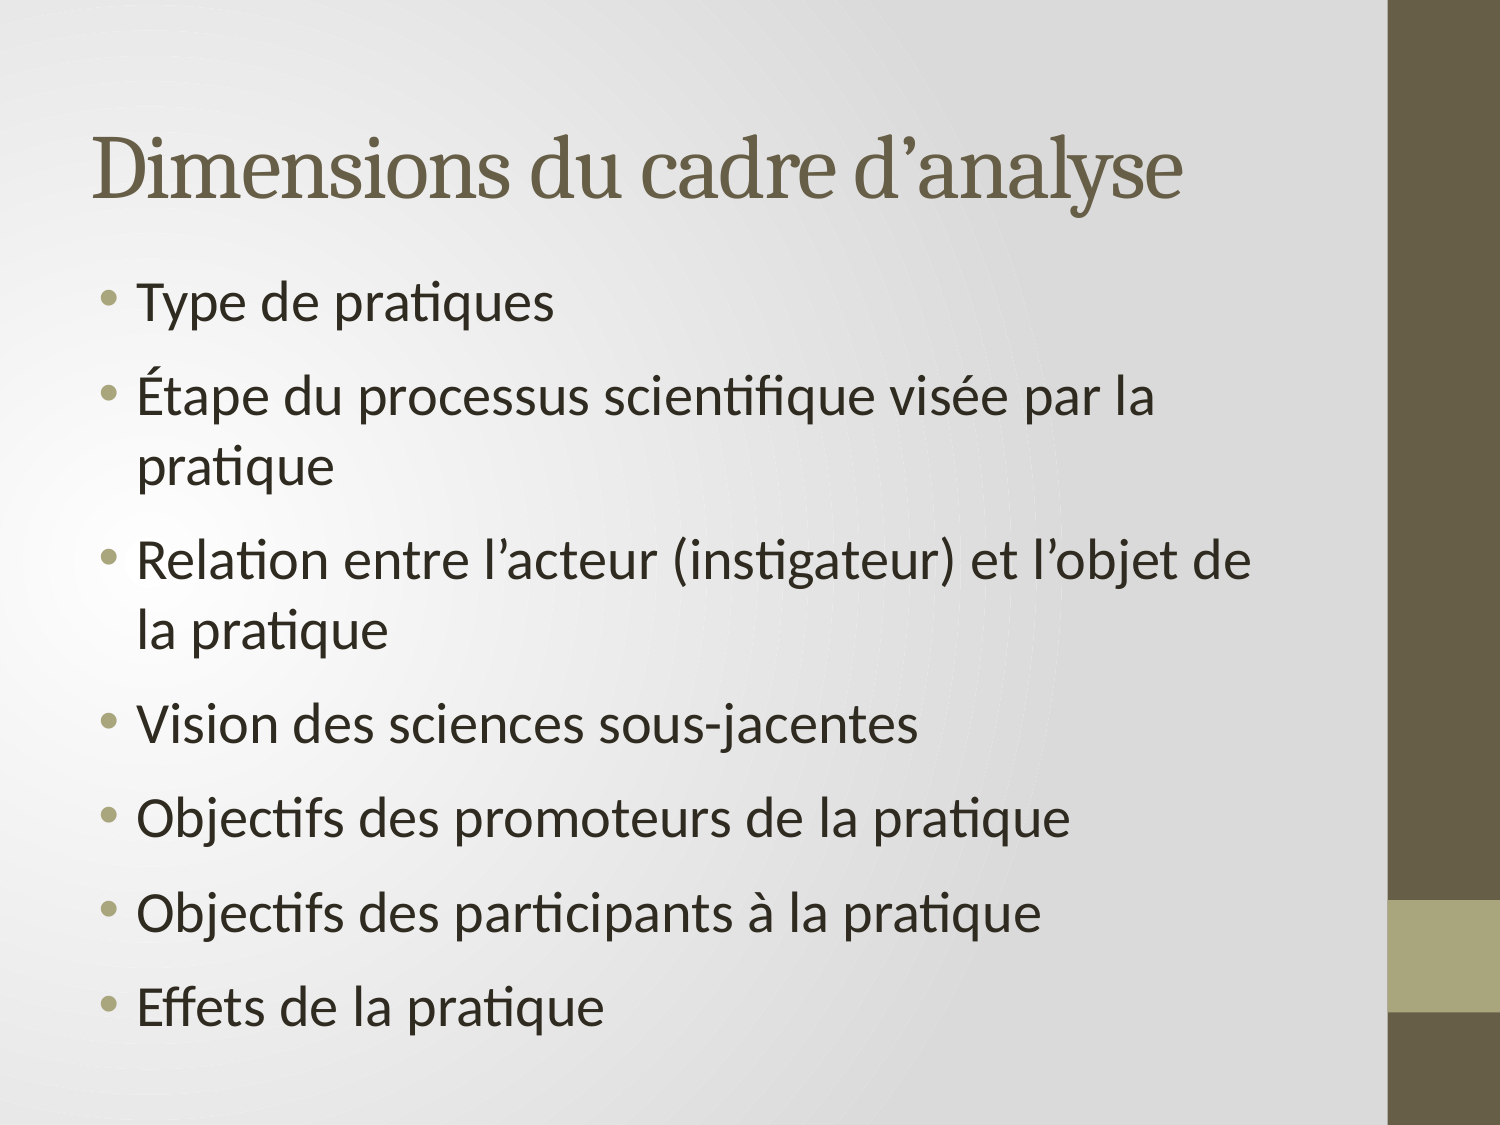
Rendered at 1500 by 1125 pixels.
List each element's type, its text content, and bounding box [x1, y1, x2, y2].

list Type de pratiques Étape du processus scientifique visée par la pratique Relation entre l’acteur (instigateur) et l’objet de la pratique Vision des sciences sous-jacentes Objectifs des promoteurs de la pratique Objectifs des participants à la pratique Effets de la pratique [64, 255, 1315, 1003]
title Dimensions du cadre d’analyse [75, 67, 1325, 256]
